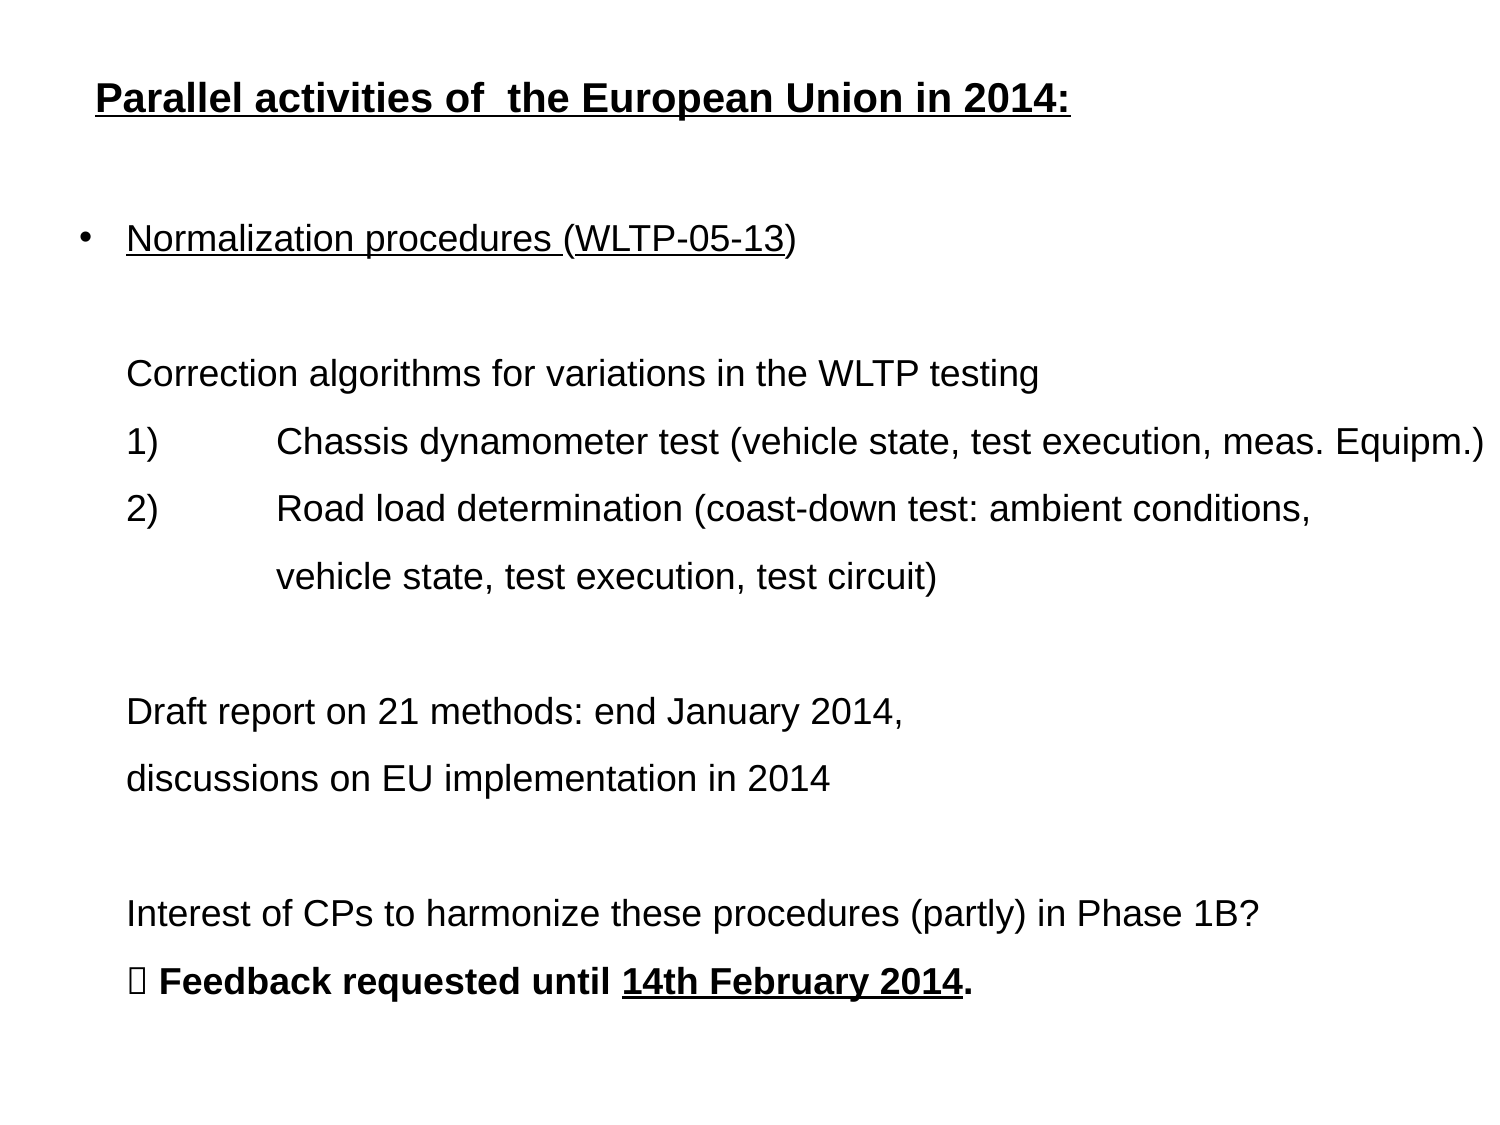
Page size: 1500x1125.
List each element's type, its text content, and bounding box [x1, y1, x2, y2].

text_box Normalization procedures (WLTP-05-13) Correction algorithms for variations in the WLTP testing 1) Chassis dynamometer test (vehicle state, test execution, meas. Equipm.) 2) Road load determination (coast-down test: ambient conditions, vehicle state, test execution, test circuit) Draft report on 21 methods: end January 2014, discussions on EU implementation in 2014 Interest of CPs to harmonize these procedures (partly) in Phase 1B?  Feedback requested until 14th February 2014. [64, 184, 1500, 1010]
text_box Parallel activities of the European Union in 2014: [80, 63, 1433, 182]
